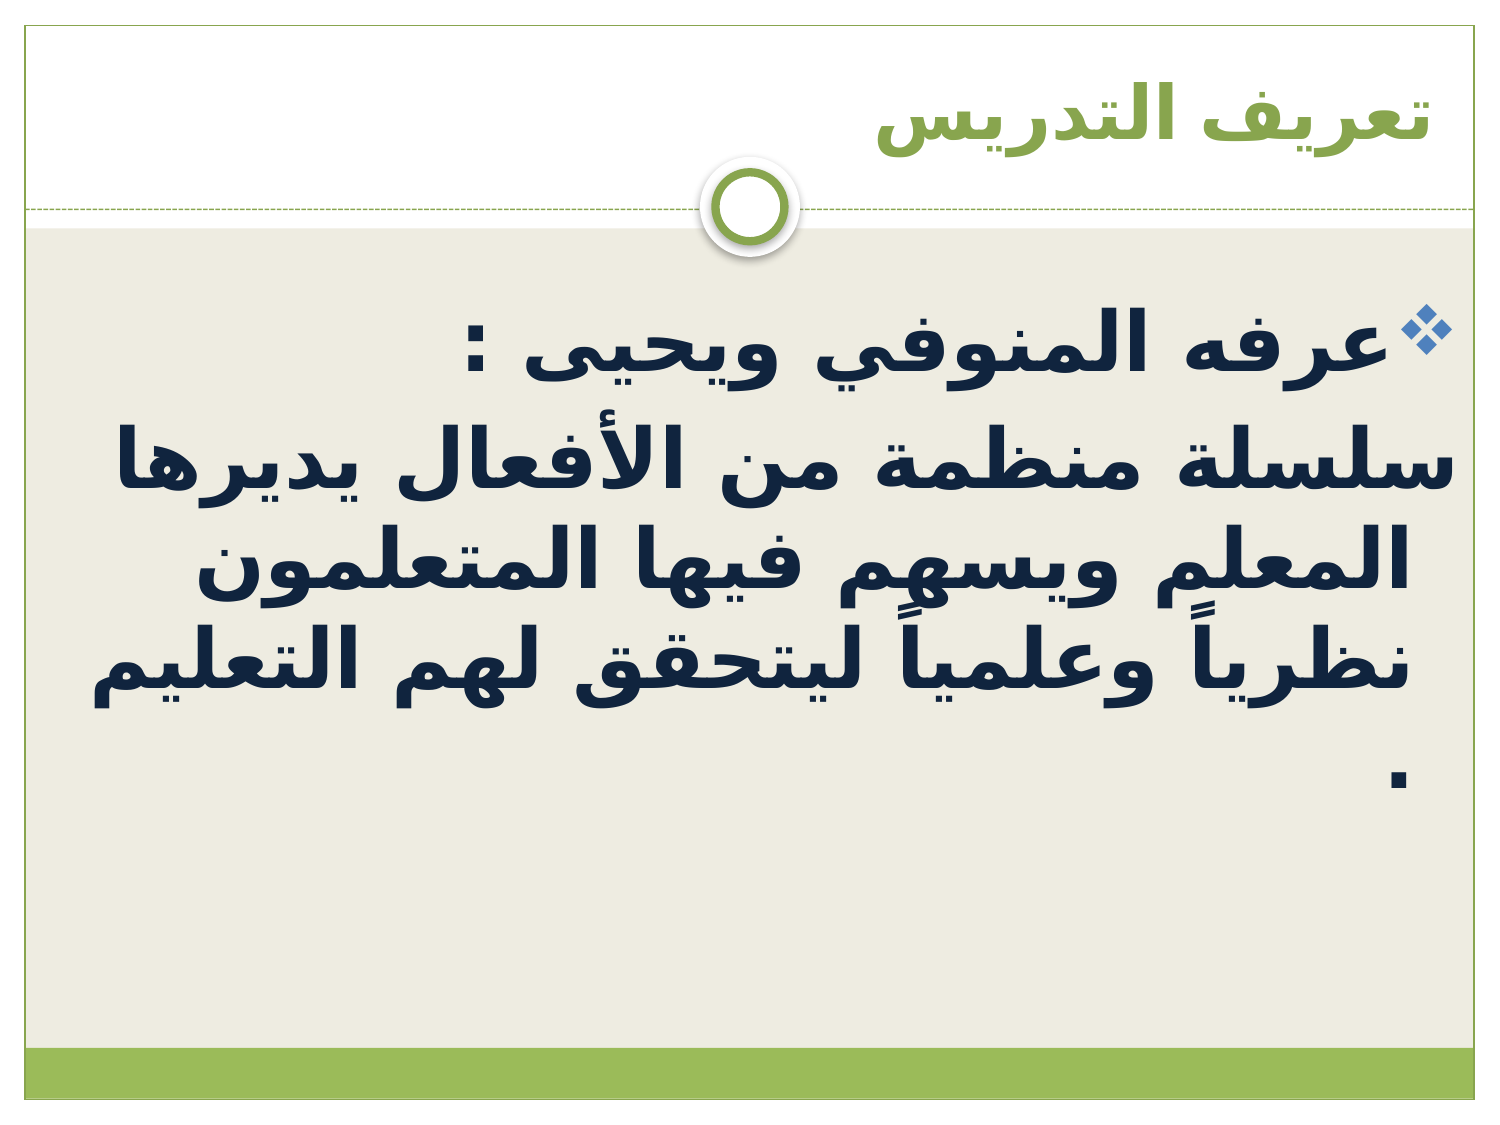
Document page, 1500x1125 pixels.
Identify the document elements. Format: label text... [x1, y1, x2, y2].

list عرفه المنوفي ويحيى : سلسلة منظمة من الأفعال يديرها المعلم ويسهم فيها المتعلمون نظرياً وعلمياً ليتحقق لهم التعليم . [50, 281, 1475, 998]
title تعريف التدريس [49, 37, 1450, 162]
